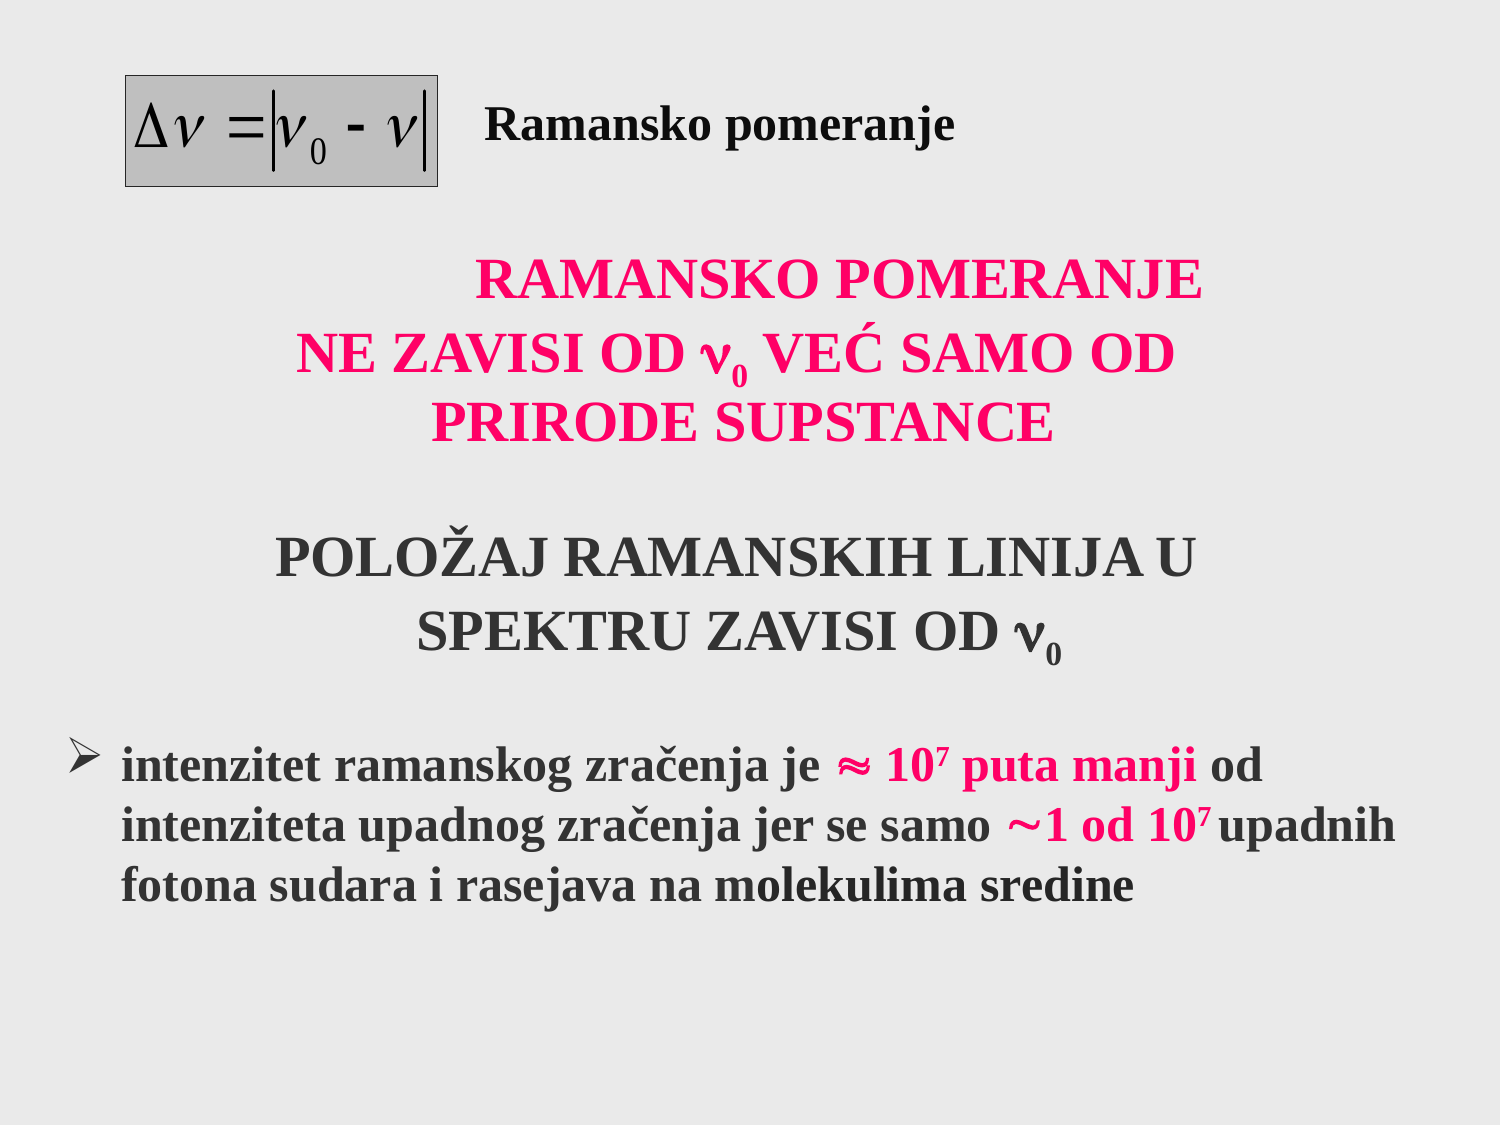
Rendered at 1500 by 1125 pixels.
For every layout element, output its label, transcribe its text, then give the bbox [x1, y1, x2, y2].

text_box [124, 74, 438, 187]
list Ramansko pomeranje RAMANSKO POMERANJE NE ZAVISI OD 0 VEĆ SAMO OD PRIRODE SUPSTANCE POLOŽAJ RAMANSKIH LINIJA U SPEKTRU ZAVISI OD 0 intenzitet ramanskog zračenja je  107 puta manji od intenziteta upadnog zračenja jer se samo 1 od 107 upadnih fotona sudara i rasejava na molekulima sredine [50, 75, 1438, 1038]
